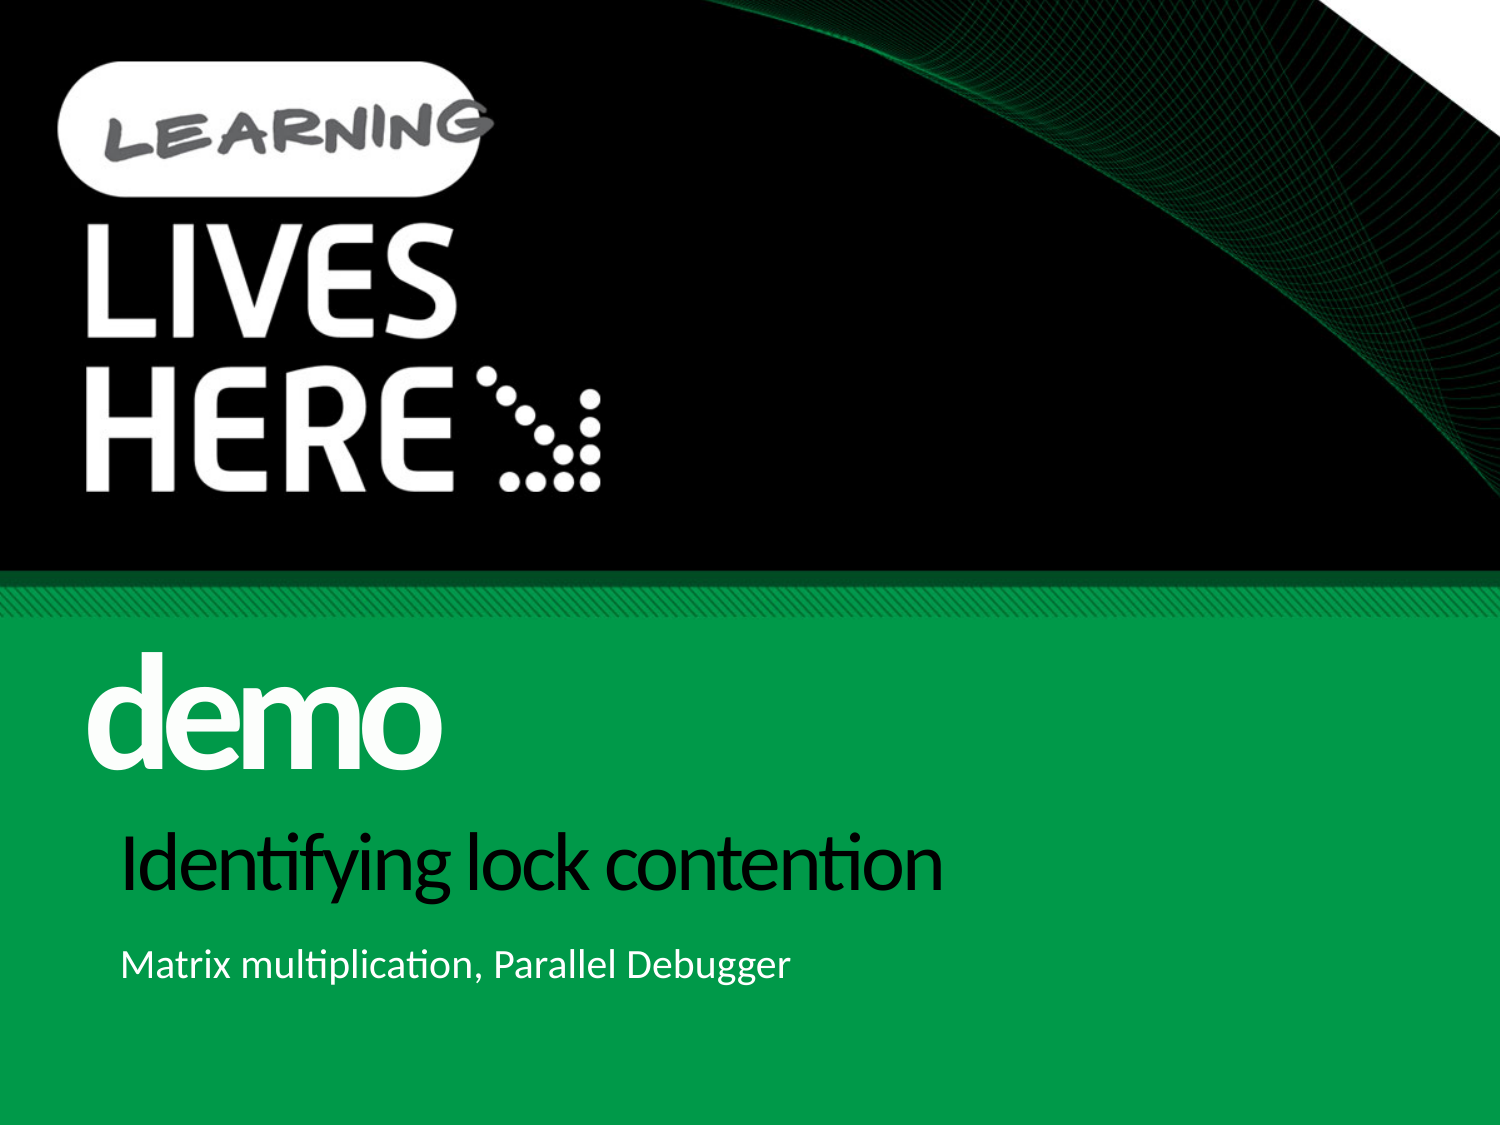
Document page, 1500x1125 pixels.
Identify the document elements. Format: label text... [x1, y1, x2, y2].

list demo [83, 625, 1344, 800]
subtitle Matrix multiplication, Parallel Debugger [119, 942, 1236, 1019]
picture [0, 0, 1500, 1125]
title Identifying lock contention [119, 818, 1375, 943]
